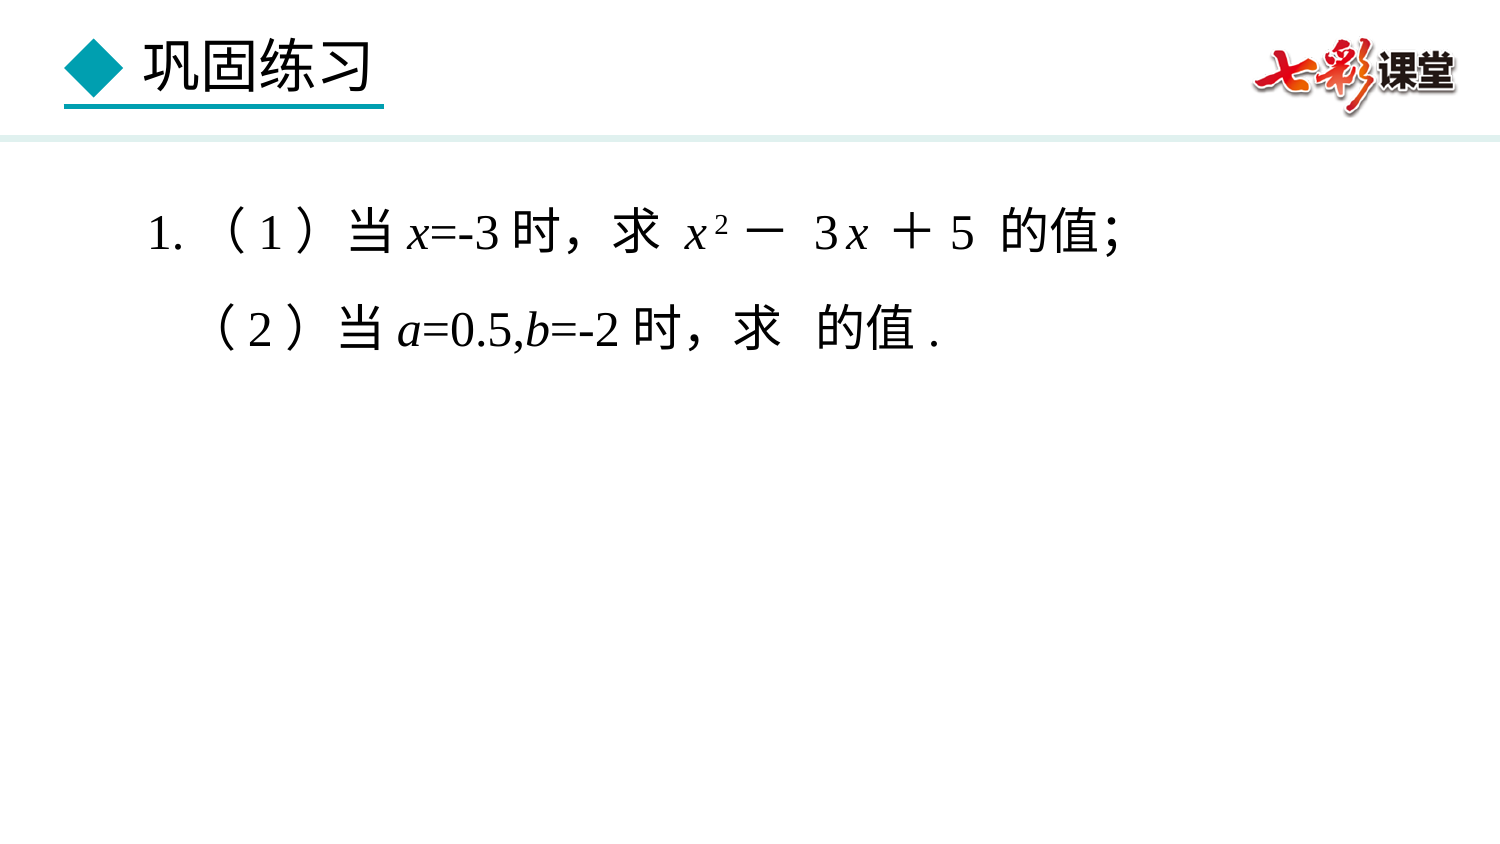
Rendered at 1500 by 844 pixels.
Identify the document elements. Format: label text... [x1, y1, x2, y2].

picture [1249, 32, 1461, 118]
text_box 1.（1）当x=-3时，求 x 2－ 3 x ＋5 的值； [132, 183, 1385, 269]
